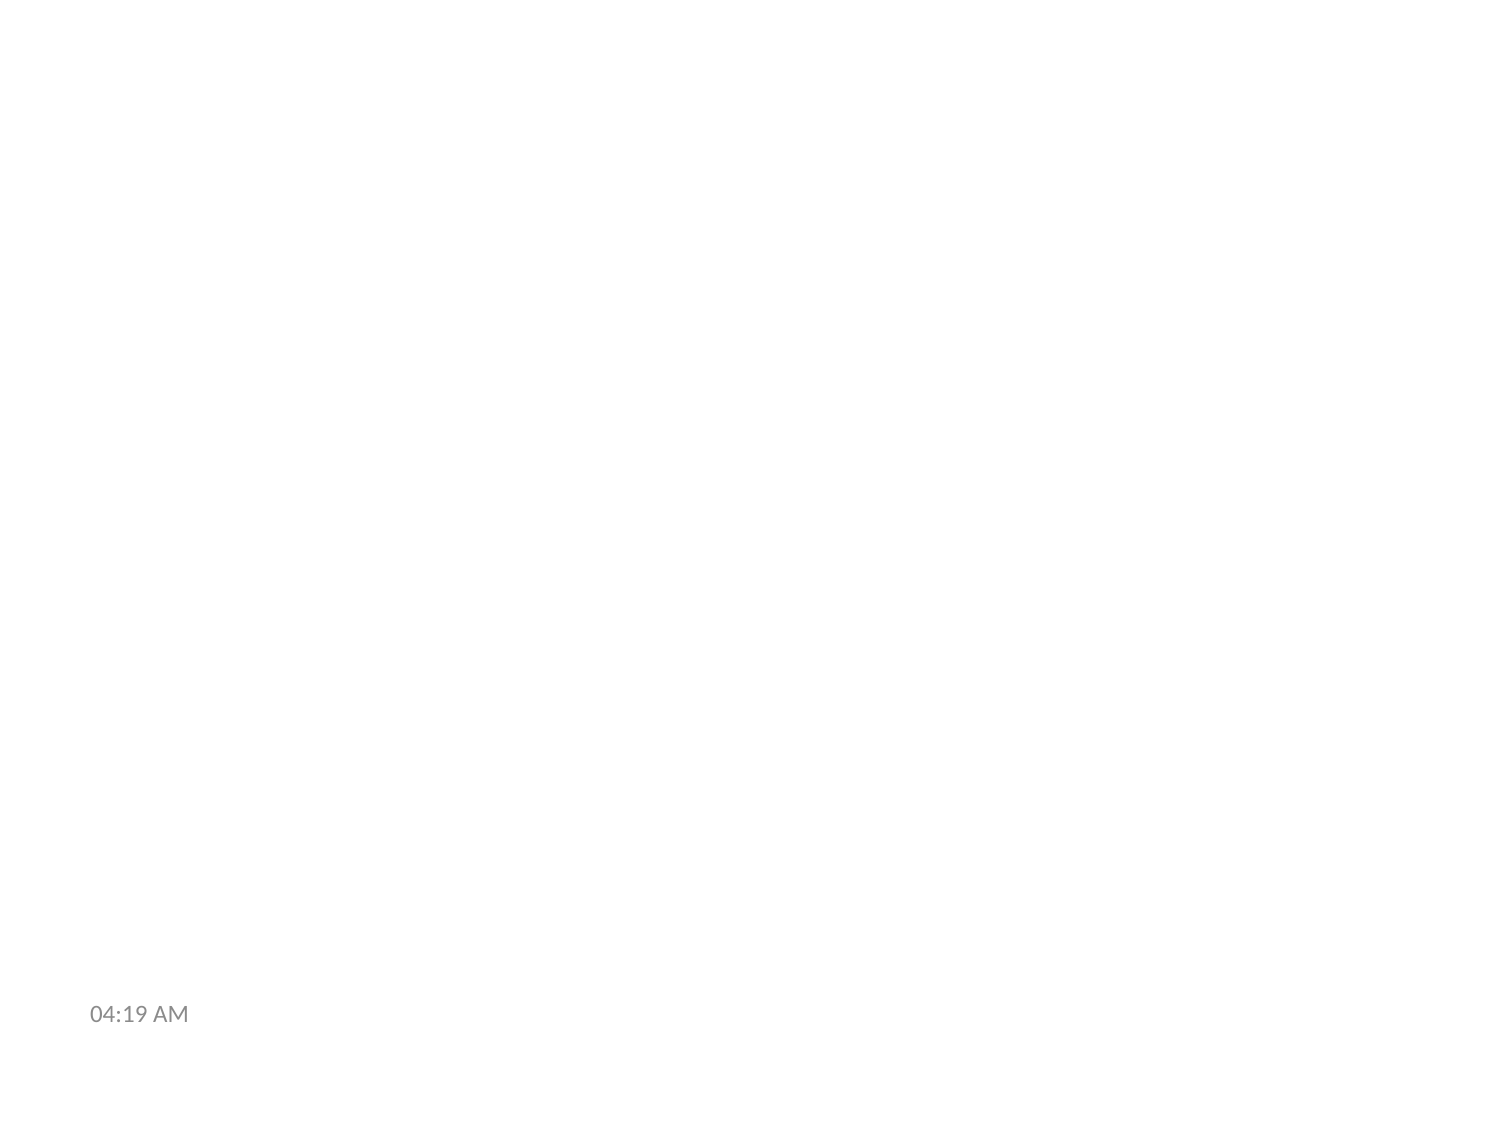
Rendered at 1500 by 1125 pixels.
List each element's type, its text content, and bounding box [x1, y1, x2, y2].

text_box 3:35 PM [75, 982, 425, 1043]
